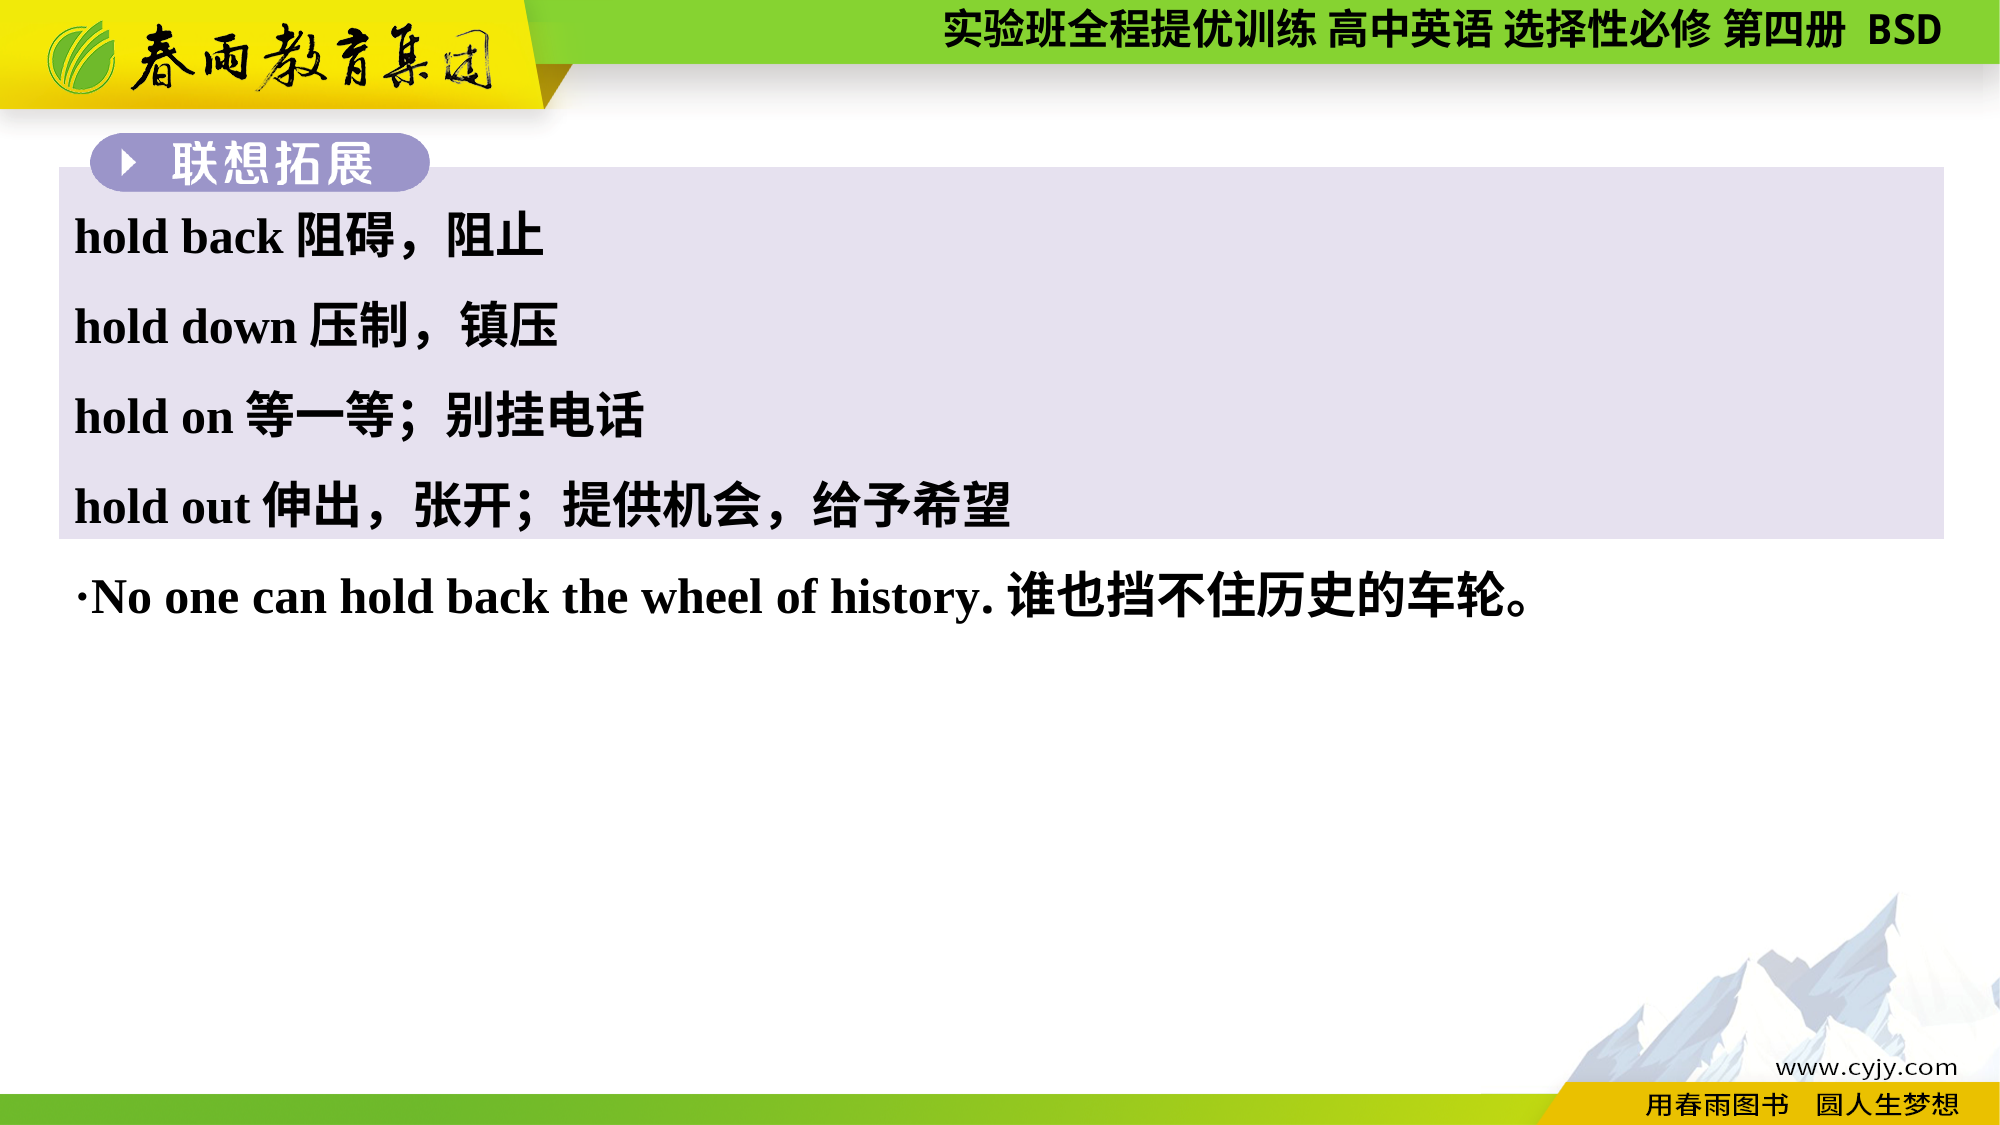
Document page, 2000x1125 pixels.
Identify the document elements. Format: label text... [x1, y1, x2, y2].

picture [0, 0, 2000, 1125]
list hold back阻碍，阻止 hold down压制，镇压 hold on等一等；别挂电话 hold out伸出，张开；提供机会，给予希望 ·No one can hold back the wheel of history.谁也挡不住历史的车轮。 [59, 550, 1944, 636]
